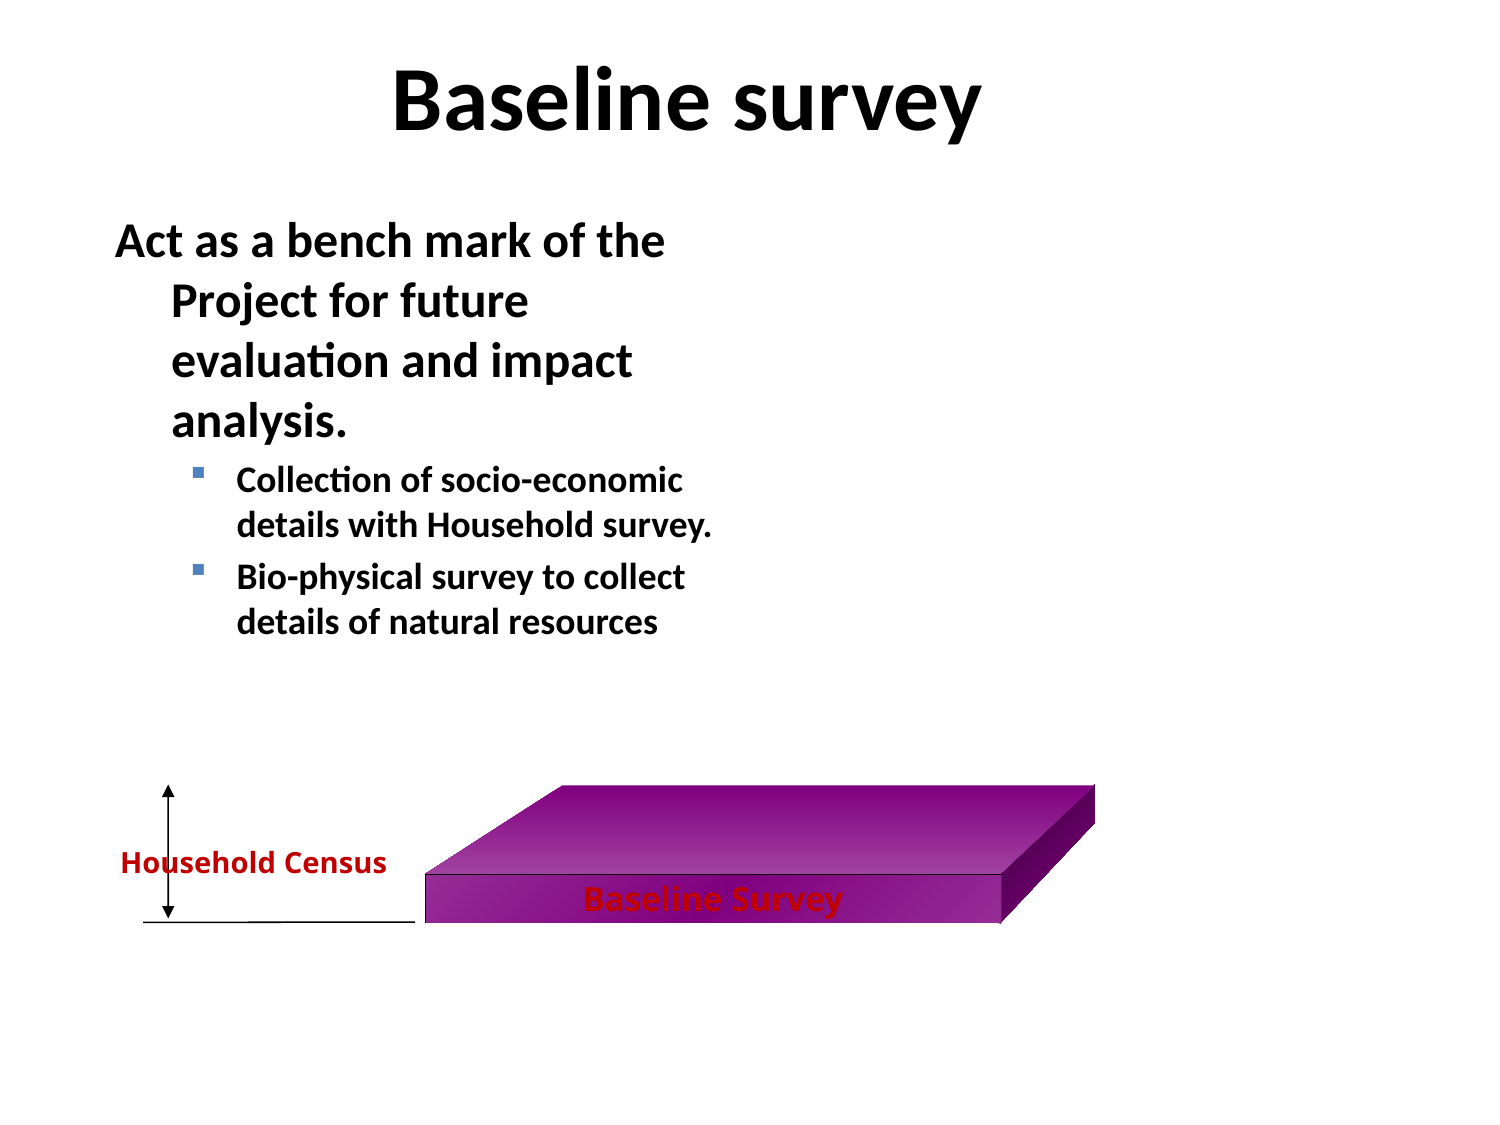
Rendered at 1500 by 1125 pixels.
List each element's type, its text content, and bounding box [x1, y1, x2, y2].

text_box Household Census [105, 837, 403, 888]
title Baseline survey [75, 0, 1300, 188]
text_box [162, 888, 175, 919]
text_box [161, 784, 175, 837]
text_box Act as a bench mark of the Project for future evaluation and impact analysis. Collection of socio-economic details with Household survey. Bio-physical survey to collect details of natural resources [99, 199, 738, 695]
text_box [424, 784, 1095, 924]
